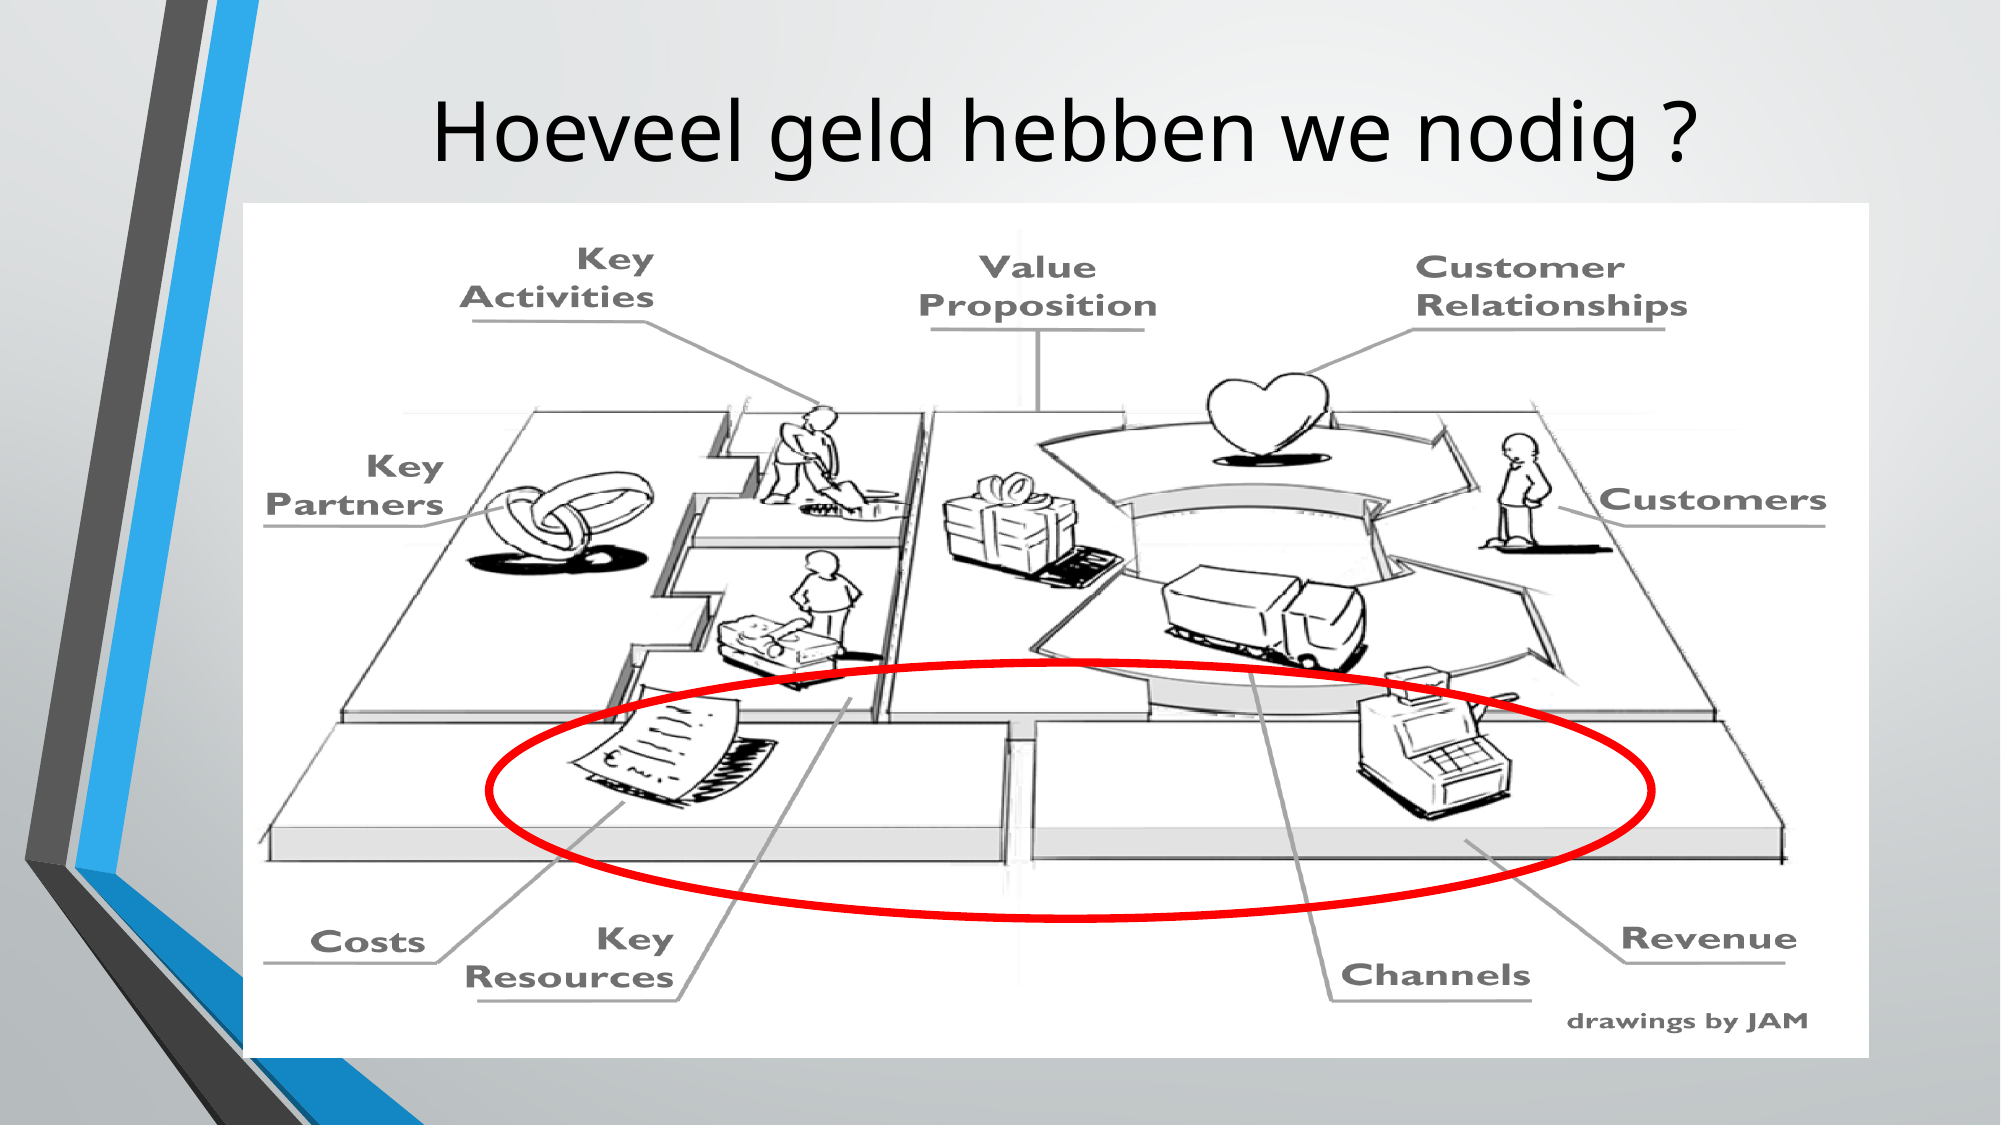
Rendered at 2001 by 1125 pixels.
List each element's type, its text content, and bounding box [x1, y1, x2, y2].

title Hoeveel geld hebben we nodig ? [243, 32, 1887, 224]
picture [243, 202, 1869, 1059]
